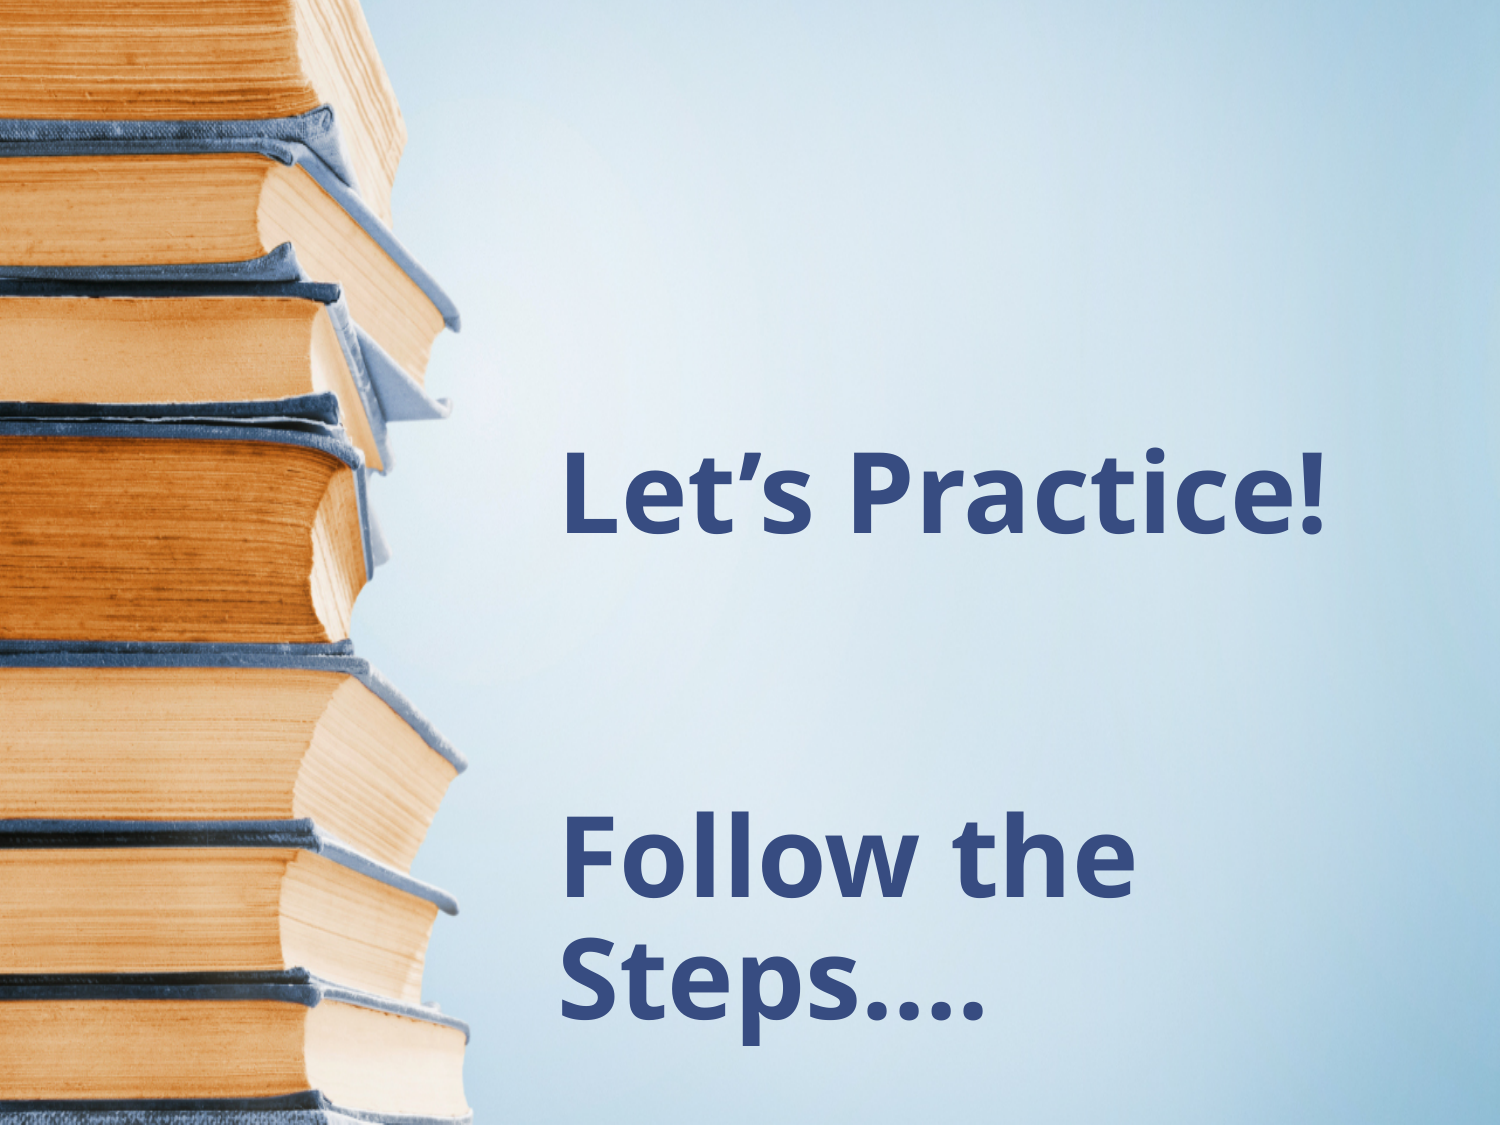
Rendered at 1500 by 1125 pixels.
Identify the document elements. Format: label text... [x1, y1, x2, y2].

picture [0, 0, 1500, 1125]
title Let’s Practice! Follow the Steps…. [537, 287, 1450, 1054]
